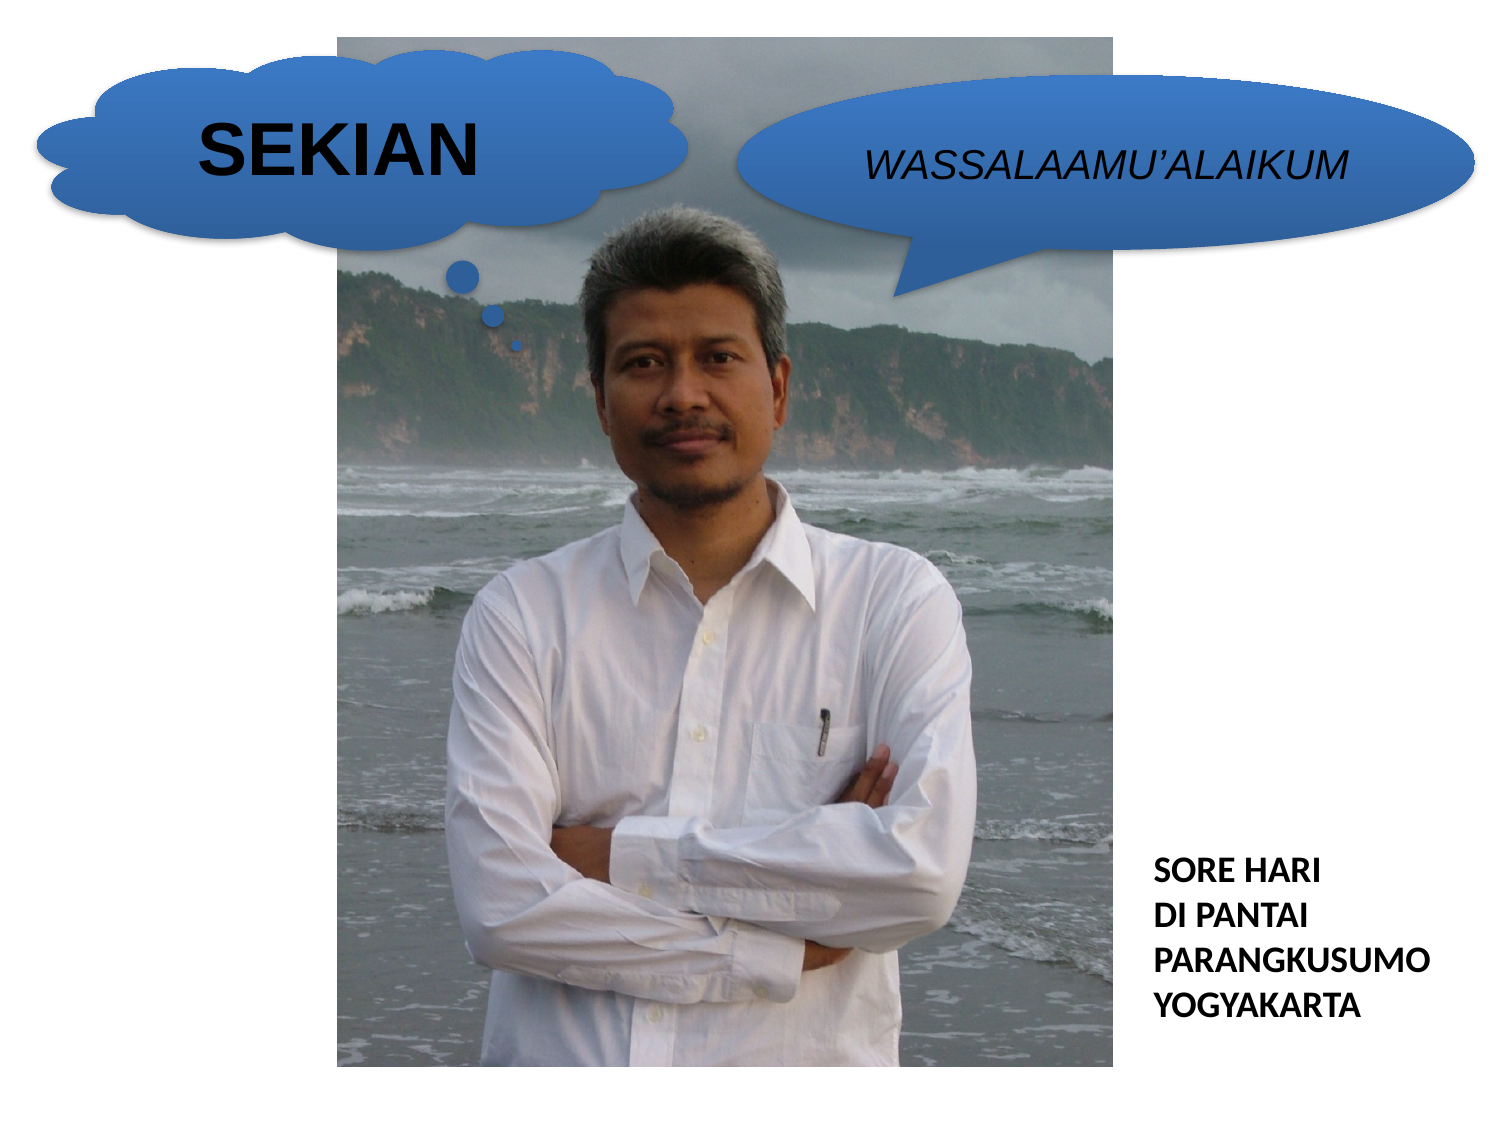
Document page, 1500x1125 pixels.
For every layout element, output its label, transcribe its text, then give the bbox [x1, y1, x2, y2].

text_box WASSALAAMU’ALAIKUM [1116, 74, 1475, 250]
text_box SORE HARI DI PANTAI PARANGKUSUMO YOGYAKARTA [1138, 837, 1446, 1033]
text_box SEKIAN [36, 56, 332, 248]
picture [337, 37, 1113, 1068]
